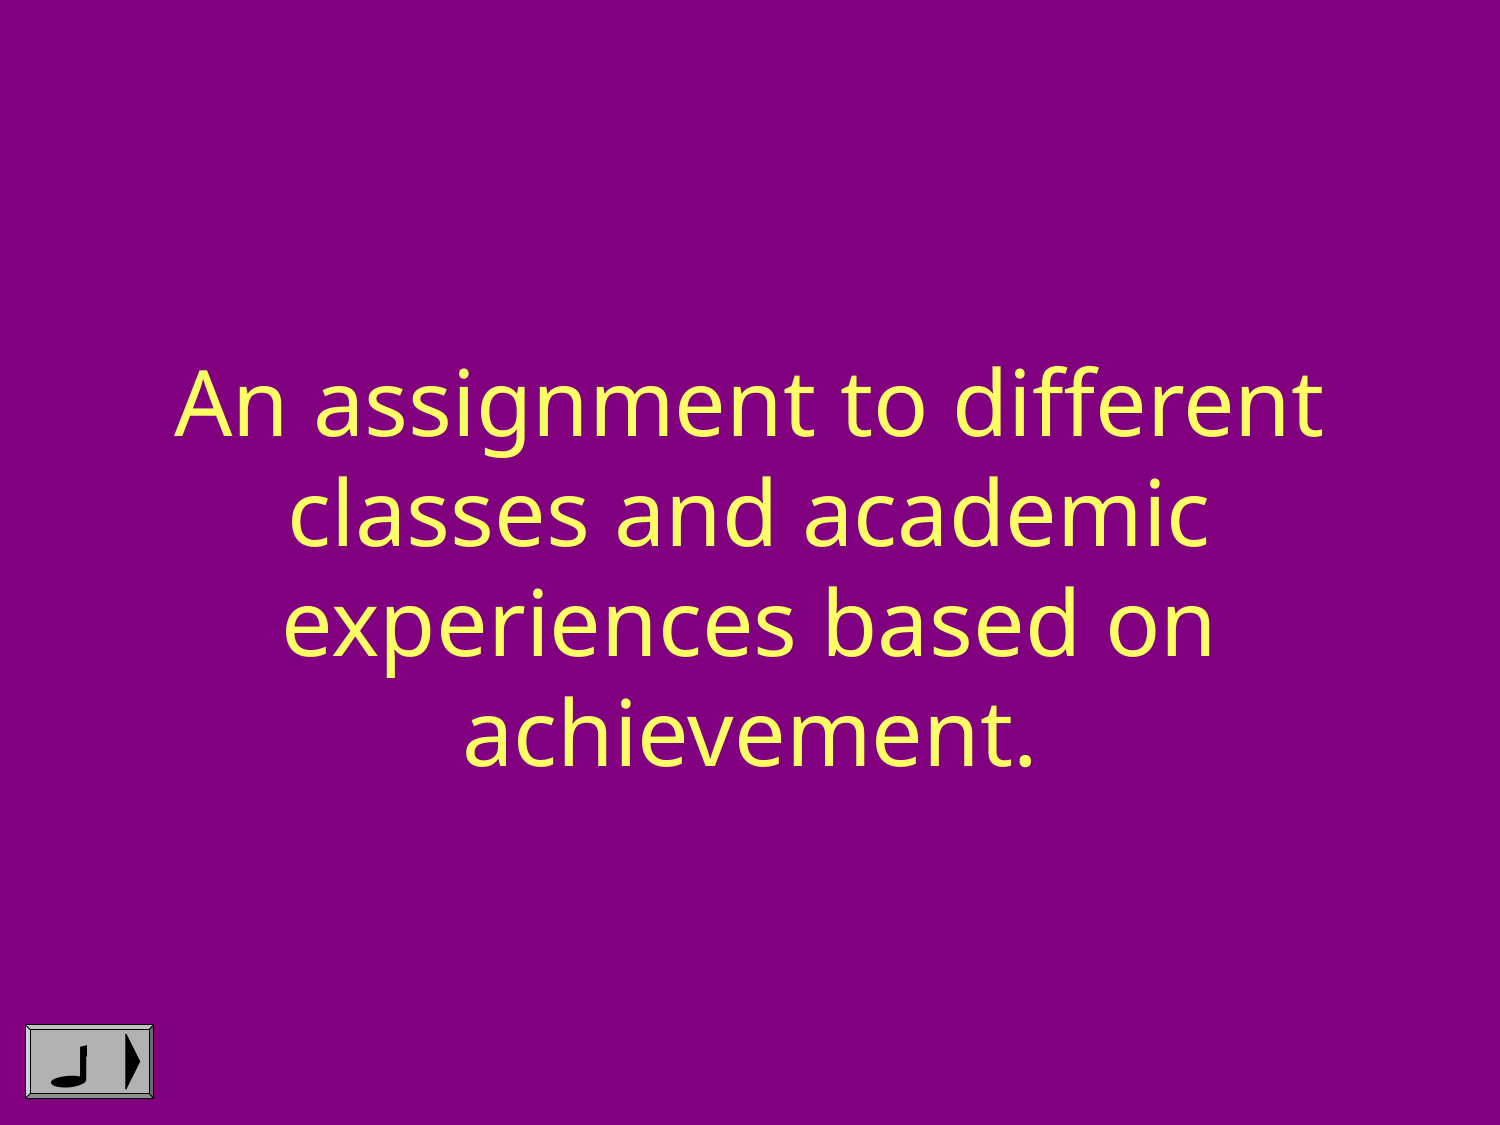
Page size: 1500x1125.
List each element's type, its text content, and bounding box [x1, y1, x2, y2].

picture [24, 1024, 156, 1101]
title An assignment to different classes and academic experiences based on achievement. [112, 99, 1388, 1031]
